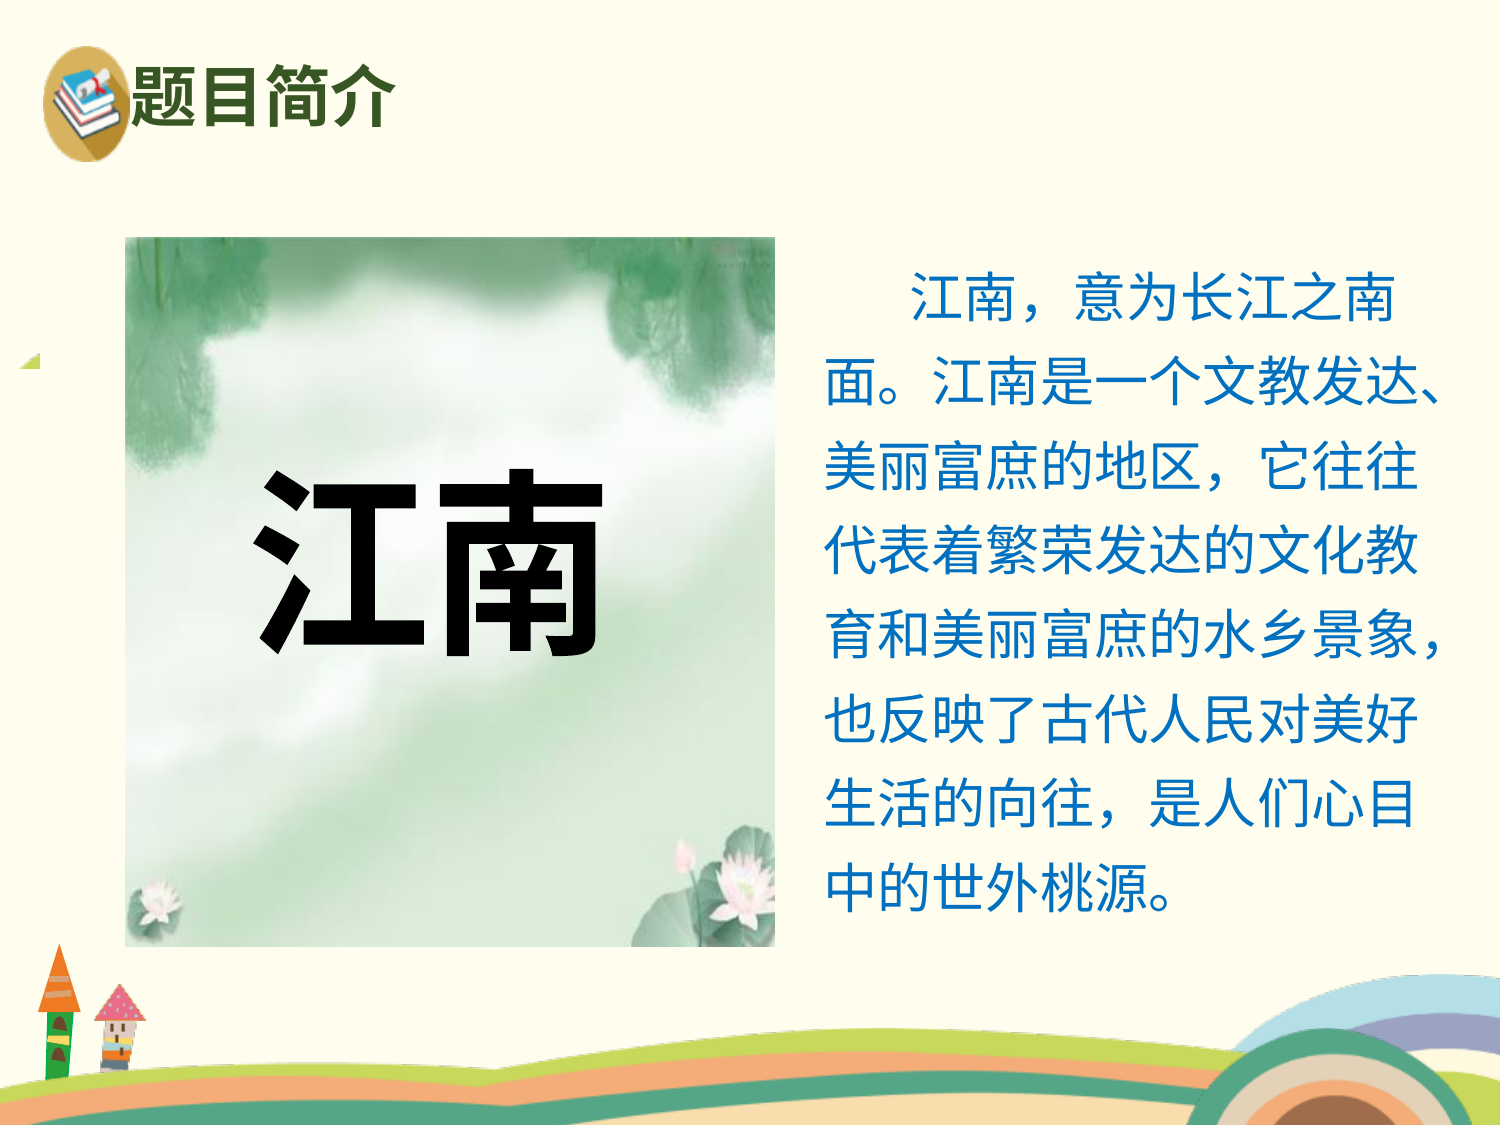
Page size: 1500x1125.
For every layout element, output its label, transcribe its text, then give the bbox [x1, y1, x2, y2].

picture [0, 0, 1500, 1125]
text_box 江南，意为长江之南面。江南是一个文教发达、美丽富庶的地区，它往往代表着繁荣发达的文化教育和美丽富庶的水乡景象，也反映了古代人民对美好生活的向往，是人们心目中的世外桃源。 [808, 236, 1467, 927]
text_box 题目简介 [115, 47, 413, 143]
